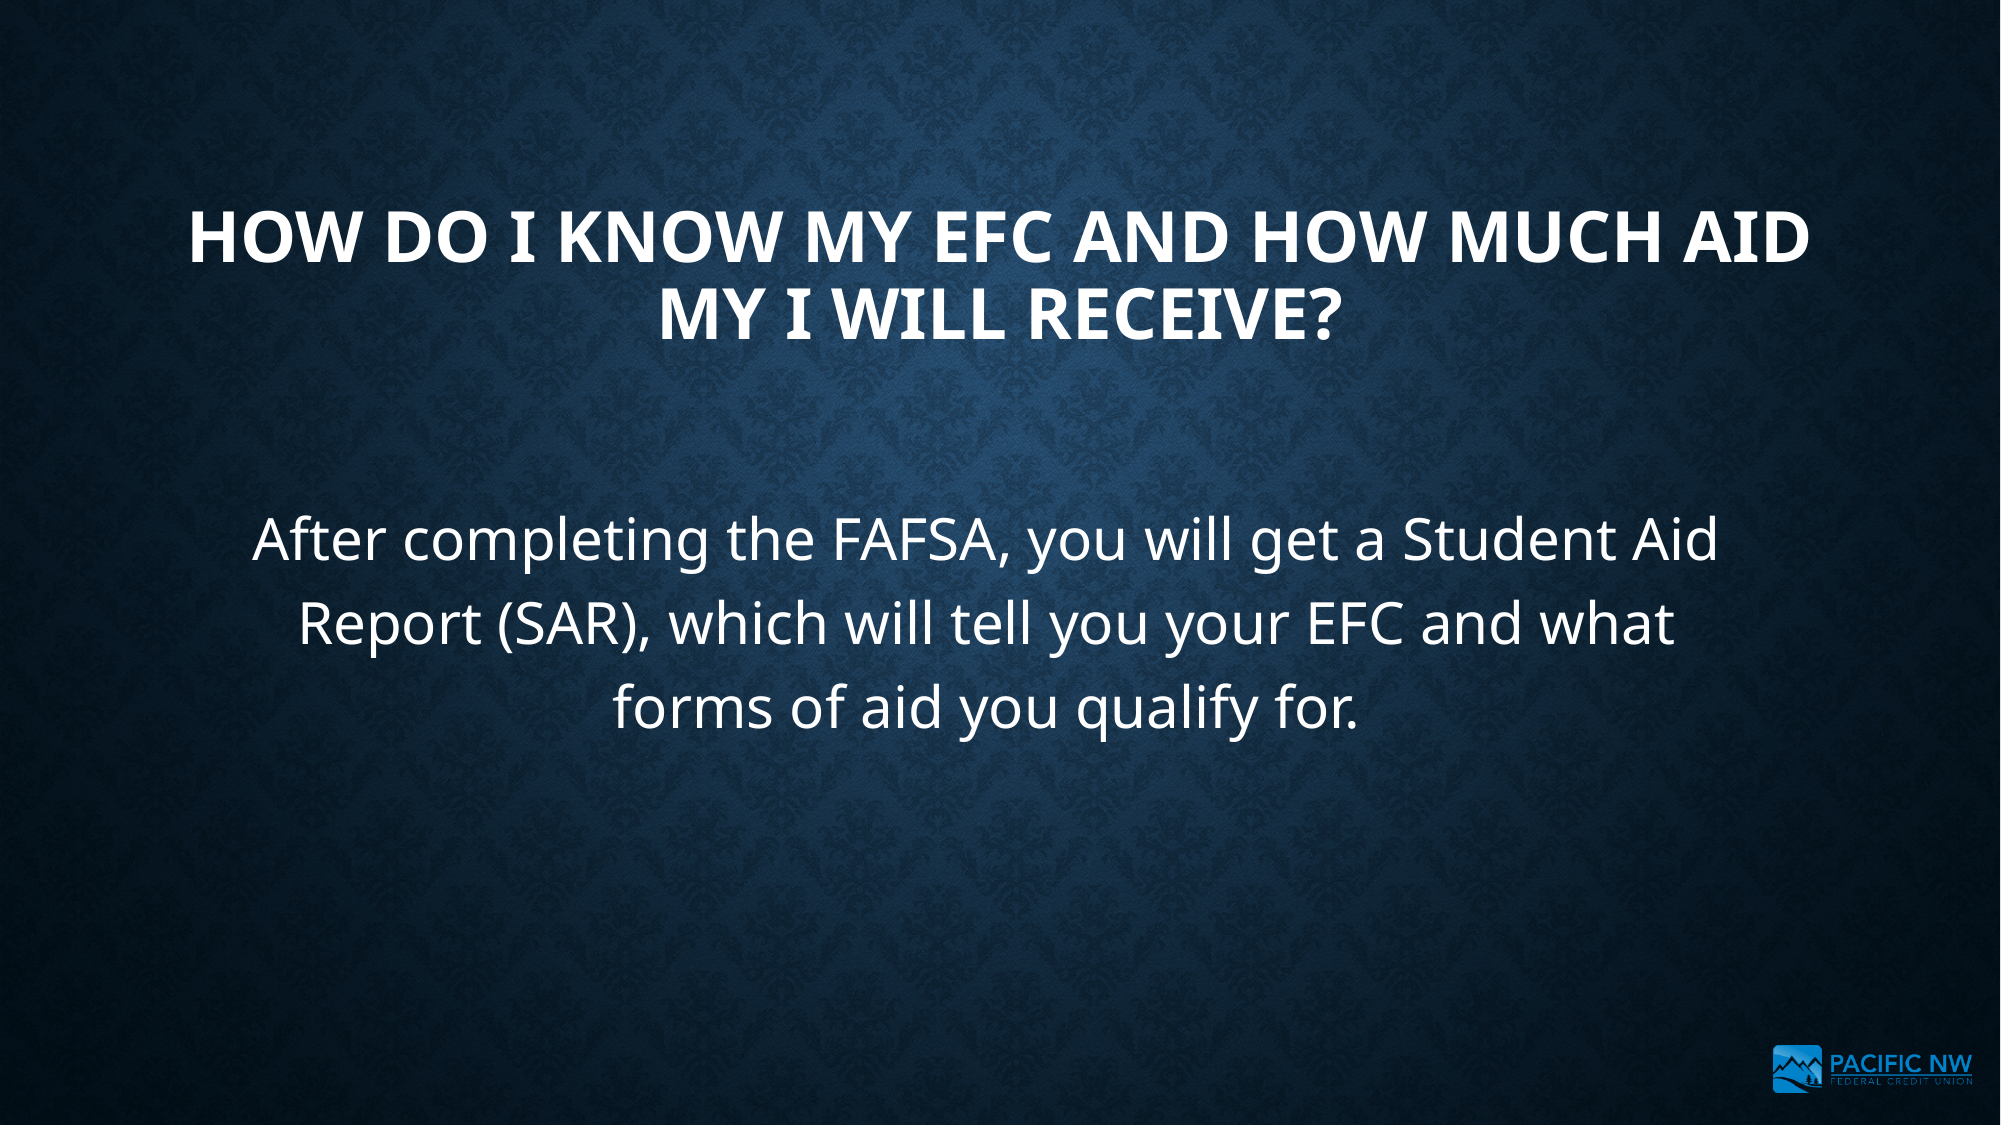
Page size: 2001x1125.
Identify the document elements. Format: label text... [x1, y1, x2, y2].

picture [1773, 1045, 1817, 1068]
picture [1775, 1066, 1785, 1072]
list After completing the FAFSA, you will get a Student Aid Report (SAR), which will tell you your EFC and what forms of aid you qualify for. [219, 480, 1754, 1014]
title How do I know my EFC and how much aid my I will receive? [137, 169, 1863, 387]
picture [1779, 1045, 1973, 1094]
